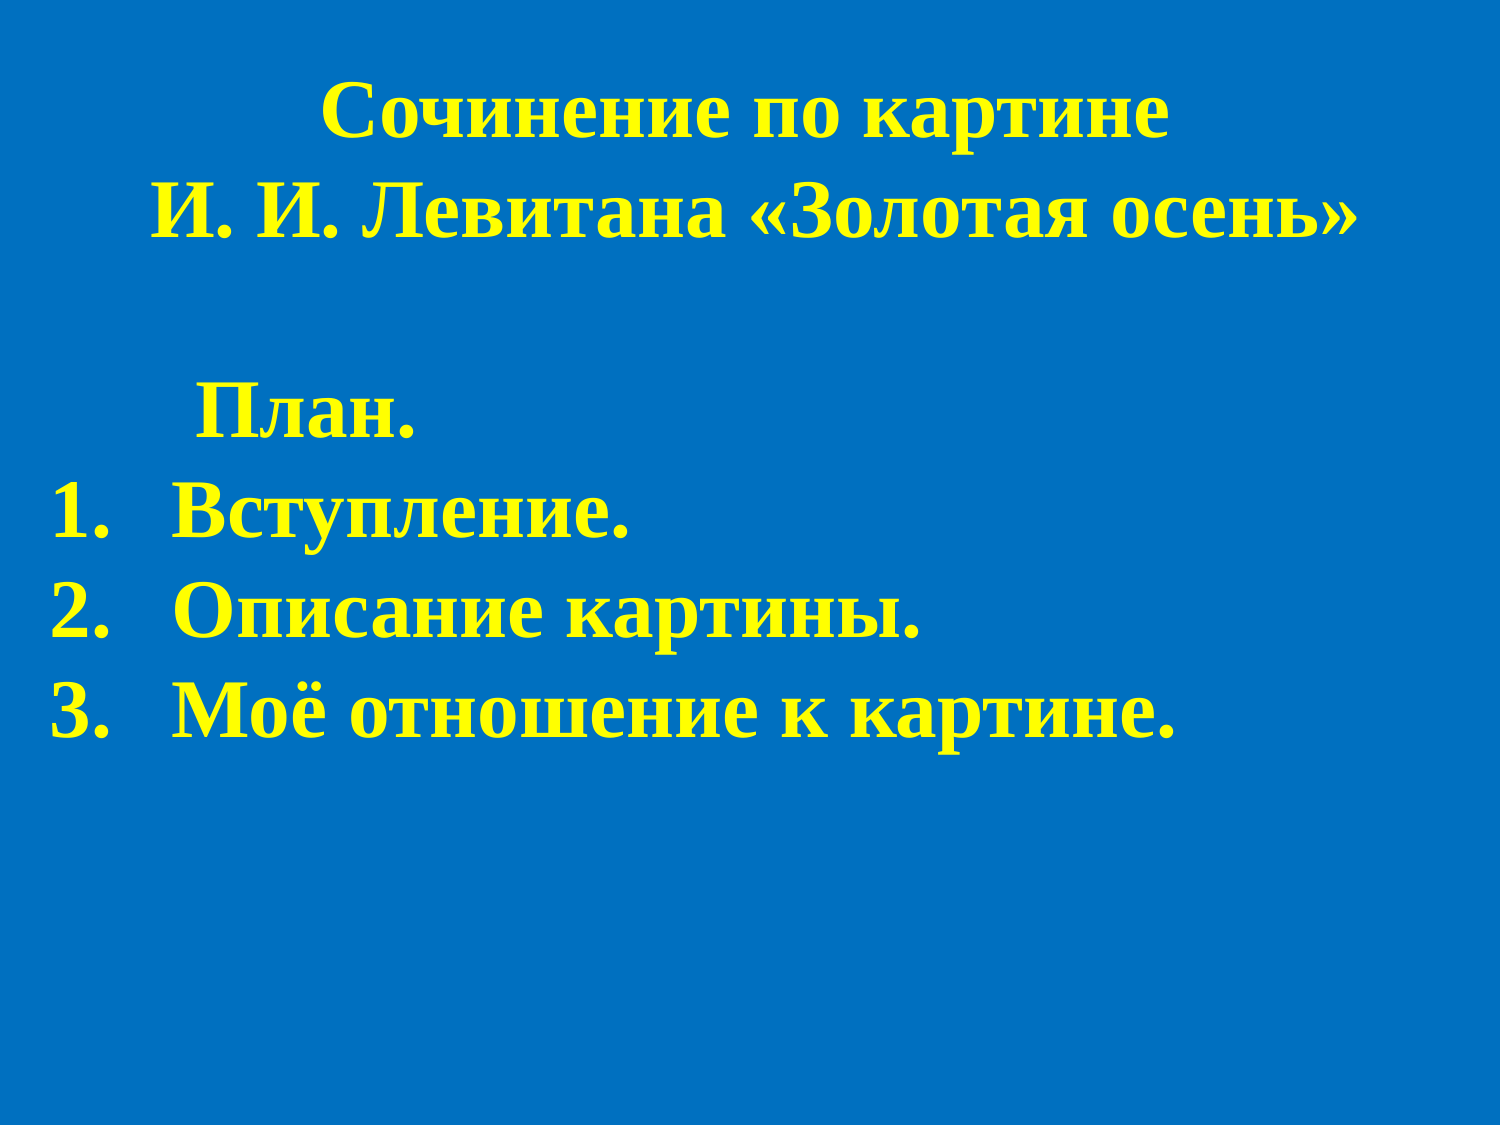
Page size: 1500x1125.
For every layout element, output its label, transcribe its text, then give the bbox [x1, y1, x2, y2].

text_box Сочинение по картине И. И. Левитана «Золотая осень» План. Вступление. Описание картины. Моё отношение к картине. [35, 46, 1477, 807]
